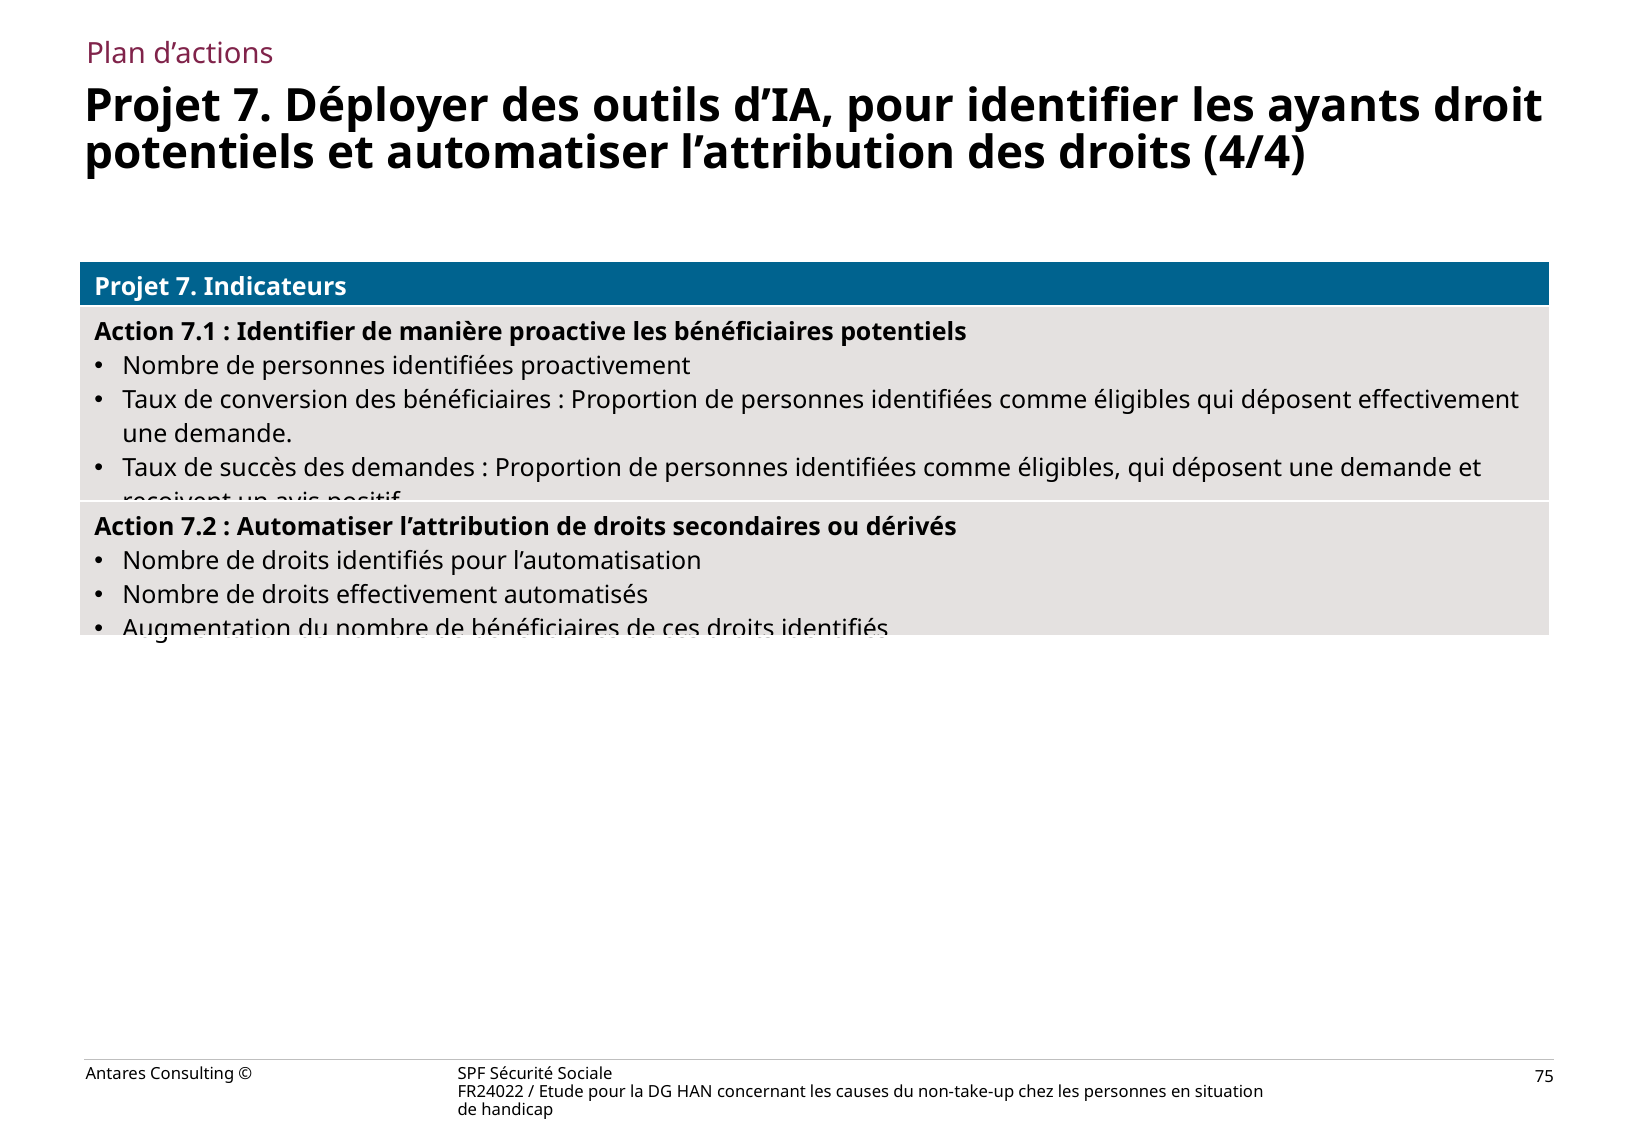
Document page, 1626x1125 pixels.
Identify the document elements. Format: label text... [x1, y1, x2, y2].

text_box Plan d’actions [86, 38, 1522, 70]
title Projet 7. Déployer des outils d’IA, pour identifier les ayants droit potentiels et automatiser l’attribution des droits (4/4) [84, 82, 1550, 229]
table_cell Action 7.2 : Automatiser l’attribution de droits secondaires ou dérivés Nombre de droits identifiés pour l’automatisation Nombre de droits effectivement automatisés Augmentation du nombre de bénéficiaires de ces droits identifiés [80, 502, 1549, 635]
table_header Projet 7. Indicateurs [80, 262, 1549, 305]
table_cell Action 7.1 : Identifier de manière proactive les bénéficiaires potentiels Nombre de personnes identifiées proactivement Taux de conversion des bénéficiaires : Proportion de personnes identifiées comme éligibles qui déposent effectivement une demande. Taux de succès des demandes : Proportion de personnes identifiées comme éligibles, qui déposent une demande et reçoivent un avis positif. [80, 307, 1549, 500]
